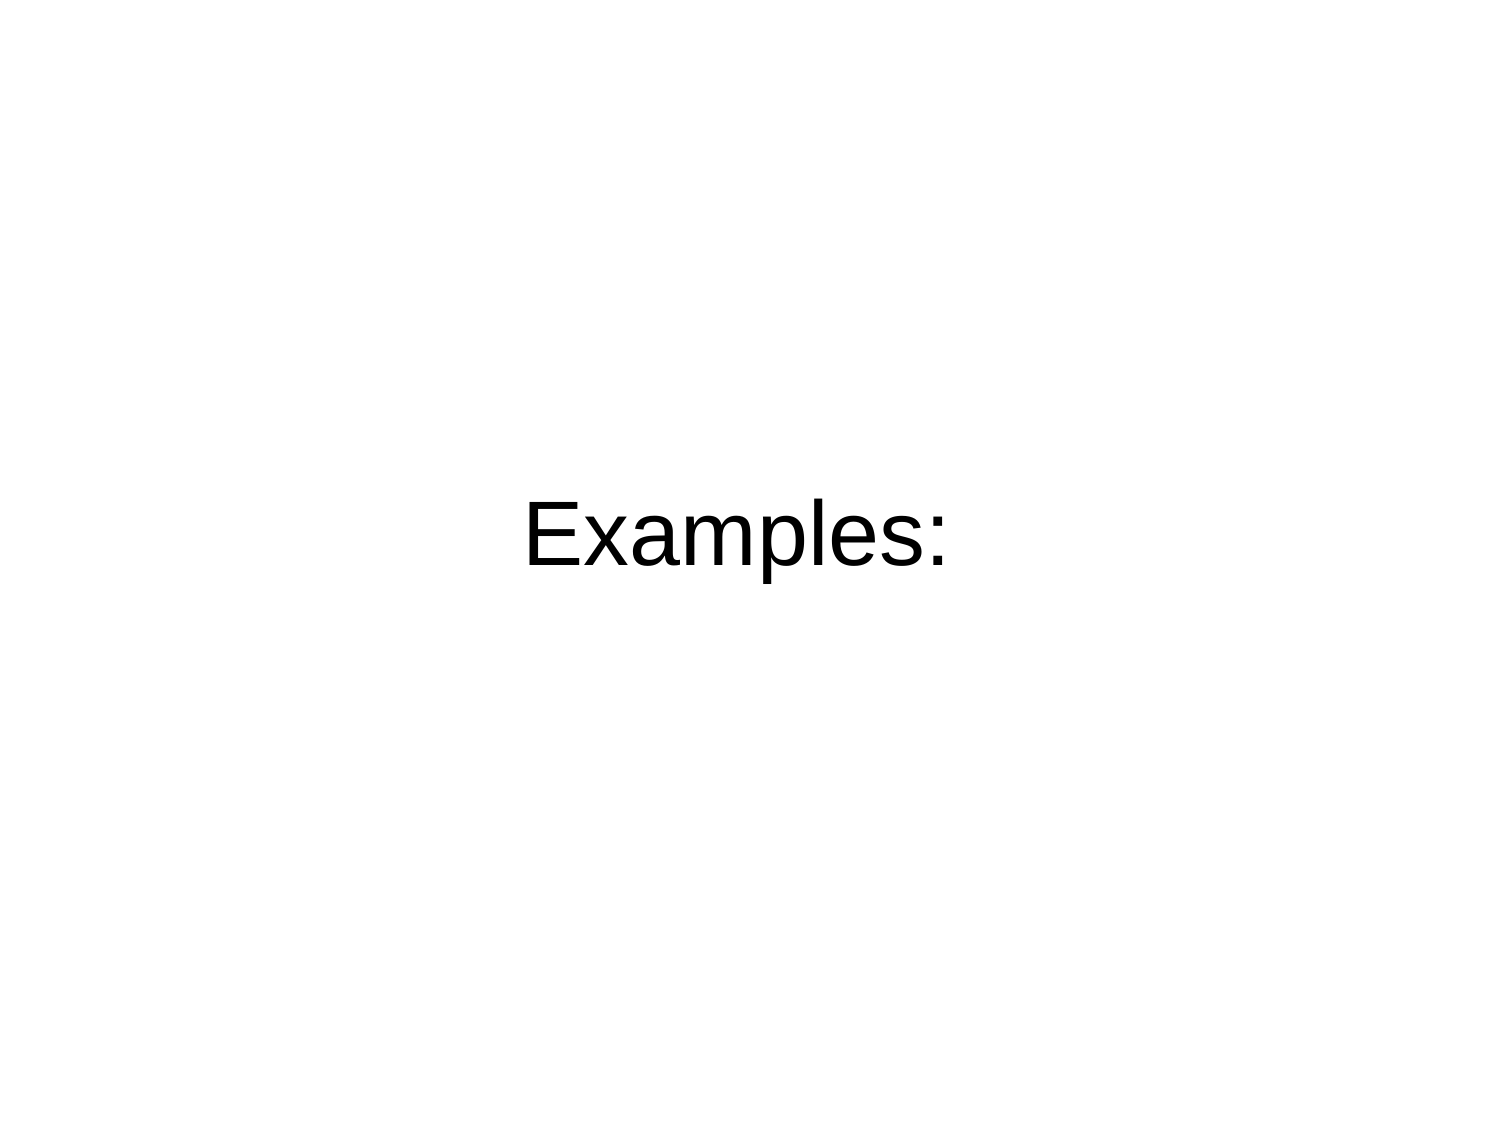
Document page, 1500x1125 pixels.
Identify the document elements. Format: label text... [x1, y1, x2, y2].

title Examples: [74, 44, 1426, 1013]
